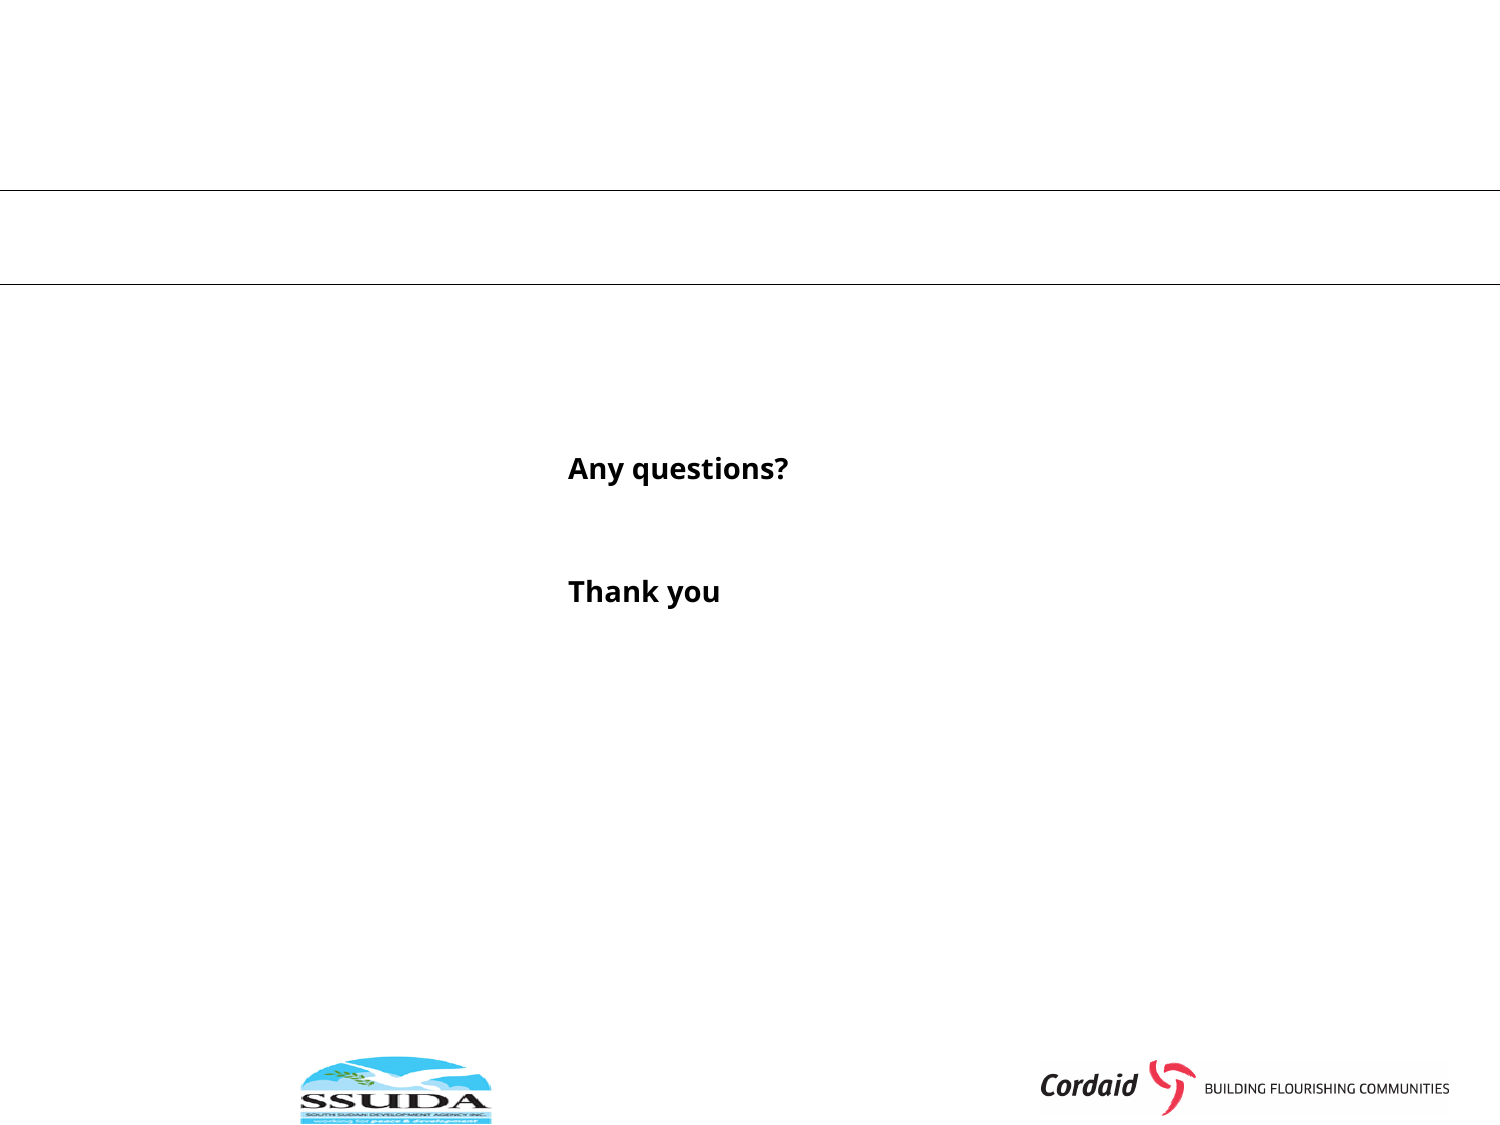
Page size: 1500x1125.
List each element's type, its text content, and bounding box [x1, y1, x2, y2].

picture [1041, 1060, 1449, 1116]
picture [288, 1052, 504, 1125]
list Any questions? Thank you [58, 361, 1417, 1024]
